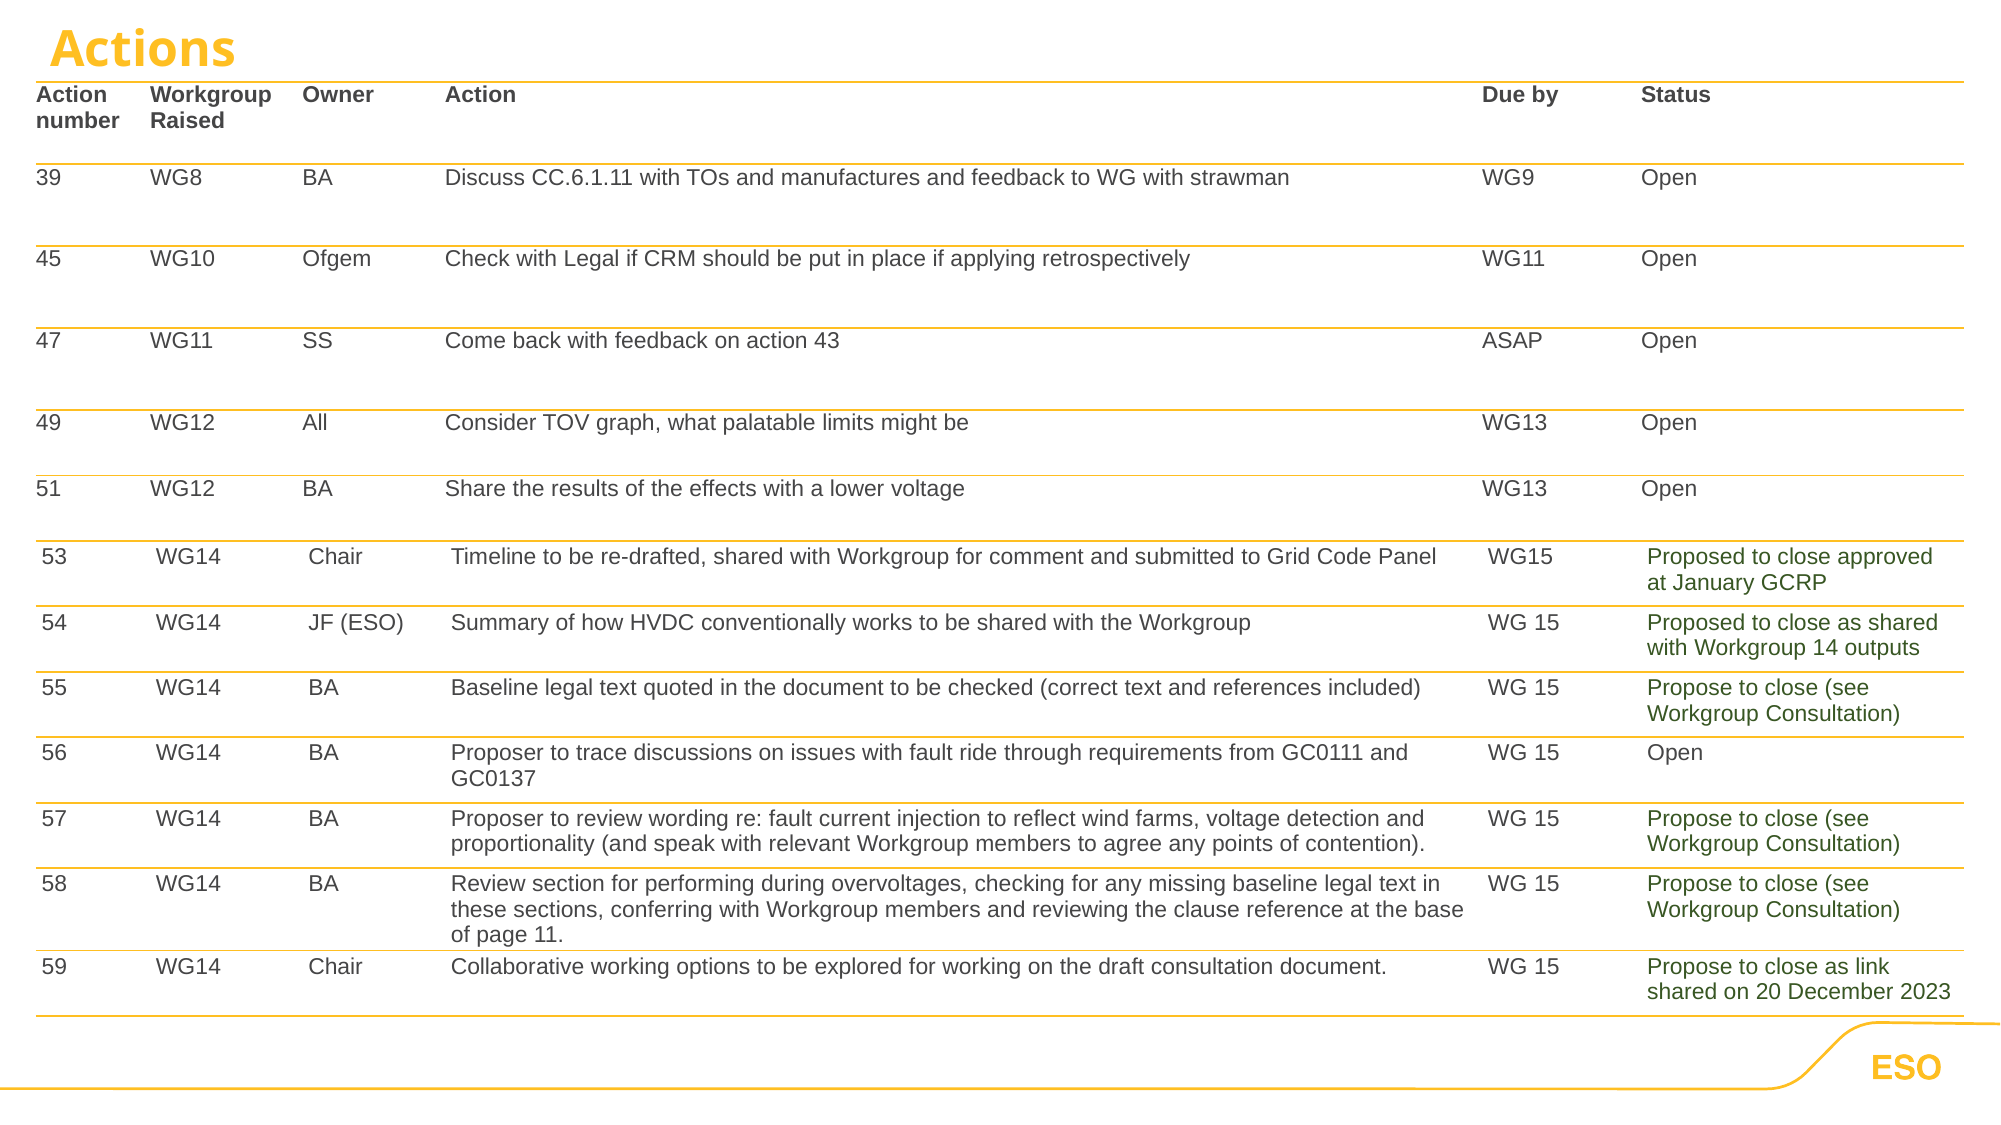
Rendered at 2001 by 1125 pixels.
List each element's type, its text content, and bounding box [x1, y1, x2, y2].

table_cell 45 [36, 247, 150, 327]
table_header Status [1641, 83, 1964, 163]
table_cell ​​WG8​ [150, 165, 302, 245]
table_cell WG15 [1482, 542, 1641, 605]
table_header Workgroup Raised [150, 83, 302, 163]
table_cell Propose to close (see Workgroup Consultation) [1641, 673, 1964, 736]
table_cell WG14 [150, 738, 302, 802]
table_cell Propose to close (see Workgroup Consultation) [1641, 804, 1964, 867]
table_cell WG14 [150, 673, 302, 736]
table_cell Proposer to review wording re: fault current injection to reflect wind farms, voltage detection and proportionality (and speak with relevant Workgroup members to agree any points of contention). [445, 804, 1482, 867]
table_cell Open [1641, 247, 1964, 327]
table_cell Collaborative working options to be explored for working on the draft consultation document. [445, 951, 1482, 1015]
table_cell WG 15 [1482, 607, 1641, 671]
table_cell BA [302, 869, 445, 950]
table_cell Open [1641, 411, 1964, 475]
table_cell WG10 [150, 247, 302, 327]
table_cell WG13 [1482, 476, 1641, 540]
table_cell 49 [36, 411, 150, 475]
table_cell 54 [36, 607, 150, 671]
table_cell BA [302, 804, 445, 867]
table_cell WG 15 [1482, 738, 1641, 802]
table_cell ​​39​ [36, 165, 150, 245]
table_cell WG14 [150, 804, 302, 867]
table_cell WG14 [150, 542, 302, 605]
table_cell Review section for performing during overvoltages, checking for any missing baseline legal text in these sections, conferring with Workgroup members and reviewing the clause reference at the base of page 11. [445, 869, 1482, 950]
table_cell 47 [36, 329, 150, 409]
table_cell JF (ESO) [302, 607, 445, 671]
picture [1873, 1054, 1941, 1080]
table_cell BA [302, 738, 445, 802]
table_cell WG14 [150, 869, 302, 950]
table_header Due by [1482, 83, 1641, 163]
table_cell Open [1641, 738, 1964, 802]
table_cell WG9 [1482, 165, 1641, 245]
table_cell 56 [36, 738, 150, 802]
table_cell 53 [36, 542, 150, 605]
table_cell Share the results of the effects with a lower voltage [445, 476, 1482, 540]
table_cell WG 15 [1482, 951, 1641, 1015]
table_cell Timeline to be re-drafted, shared with Workgroup for comment and submitted to Grid Code Panel [445, 542, 1482, 605]
table_cell 51 [36, 476, 150, 540]
table_cell WG12 [150, 476, 302, 540]
table_cell Consider TOV graph, what palatable limits might be [445, 411, 1482, 475]
table_cell Proposed to close approved at January GCRP [1641, 542, 1964, 605]
table_cell Chair [302, 951, 445, 1015]
table_cell WG14 [150, 951, 302, 1015]
table_cell Discuss CC.6.1.11 with TOs and manufactures and feedback to WG with strawman [445, 165, 1482, 245]
table_cell SS [302, 329, 445, 409]
table_cell 58 [36, 869, 150, 950]
table_cell Propose to close as link shared on 20 December 2023 [1641, 951, 1964, 1015]
table_cell WG 15 [1482, 869, 1641, 950]
table_cell WG 15 [1482, 673, 1641, 736]
text_box Actions [35, 17, 1895, 81]
table_header Action [445, 83, 1482, 163]
table_cell Check with Legal if CRM should be put in place if applying retrospectively [445, 247, 1482, 327]
table_cell WG14 [150, 607, 302, 671]
table_cell Ofgem [302, 247, 445, 327]
table_cell Propose to close (see Workgroup Consultation) [1641, 869, 1964, 950]
table_cell Baseline legal text quoted in the document to be checked (correct text and references included) [445, 673, 1482, 736]
table_cell BA [302, 476, 445, 540]
table_cell ASAP [1482, 329, 1641, 409]
table_cell WG11 [1482, 247, 1641, 327]
table_cell Proposer to trace discussions on issues with fault ride through requirements from GC0111 and GC0137 [445, 738, 1482, 802]
table_cell 55 [36, 673, 150, 736]
table_cell WG 15 [1482, 804, 1641, 867]
table_cell WG12 [150, 411, 302, 475]
table_cell WG13 [1482, 411, 1641, 475]
table_cell All [302, 411, 445, 475]
table_header Action number [36, 83, 150, 163]
table_cell Open [1641, 476, 1964, 540]
table_cell 59 [36, 951, 150, 1015]
table_cell WG11 [150, 329, 302, 409]
table_cell Chair [302, 542, 445, 605]
table_cell Summary of how HVDC conventionally works to be shared with the Workgroup [445, 607, 1482, 671]
table_cell Proposed to close as shared with Workgroup 14 outputs [1641, 607, 1964, 671]
table_header Owner [302, 83, 445, 163]
table_cell Open [1641, 165, 1964, 245]
table_cell 57 [36, 804, 150, 867]
table_cell Open [1641, 329, 1964, 409]
table_cell Come back with feedback on action 43 [445, 329, 1482, 409]
table_cell BA [302, 673, 445, 736]
table_cell ​​BA​ [302, 165, 445, 245]
